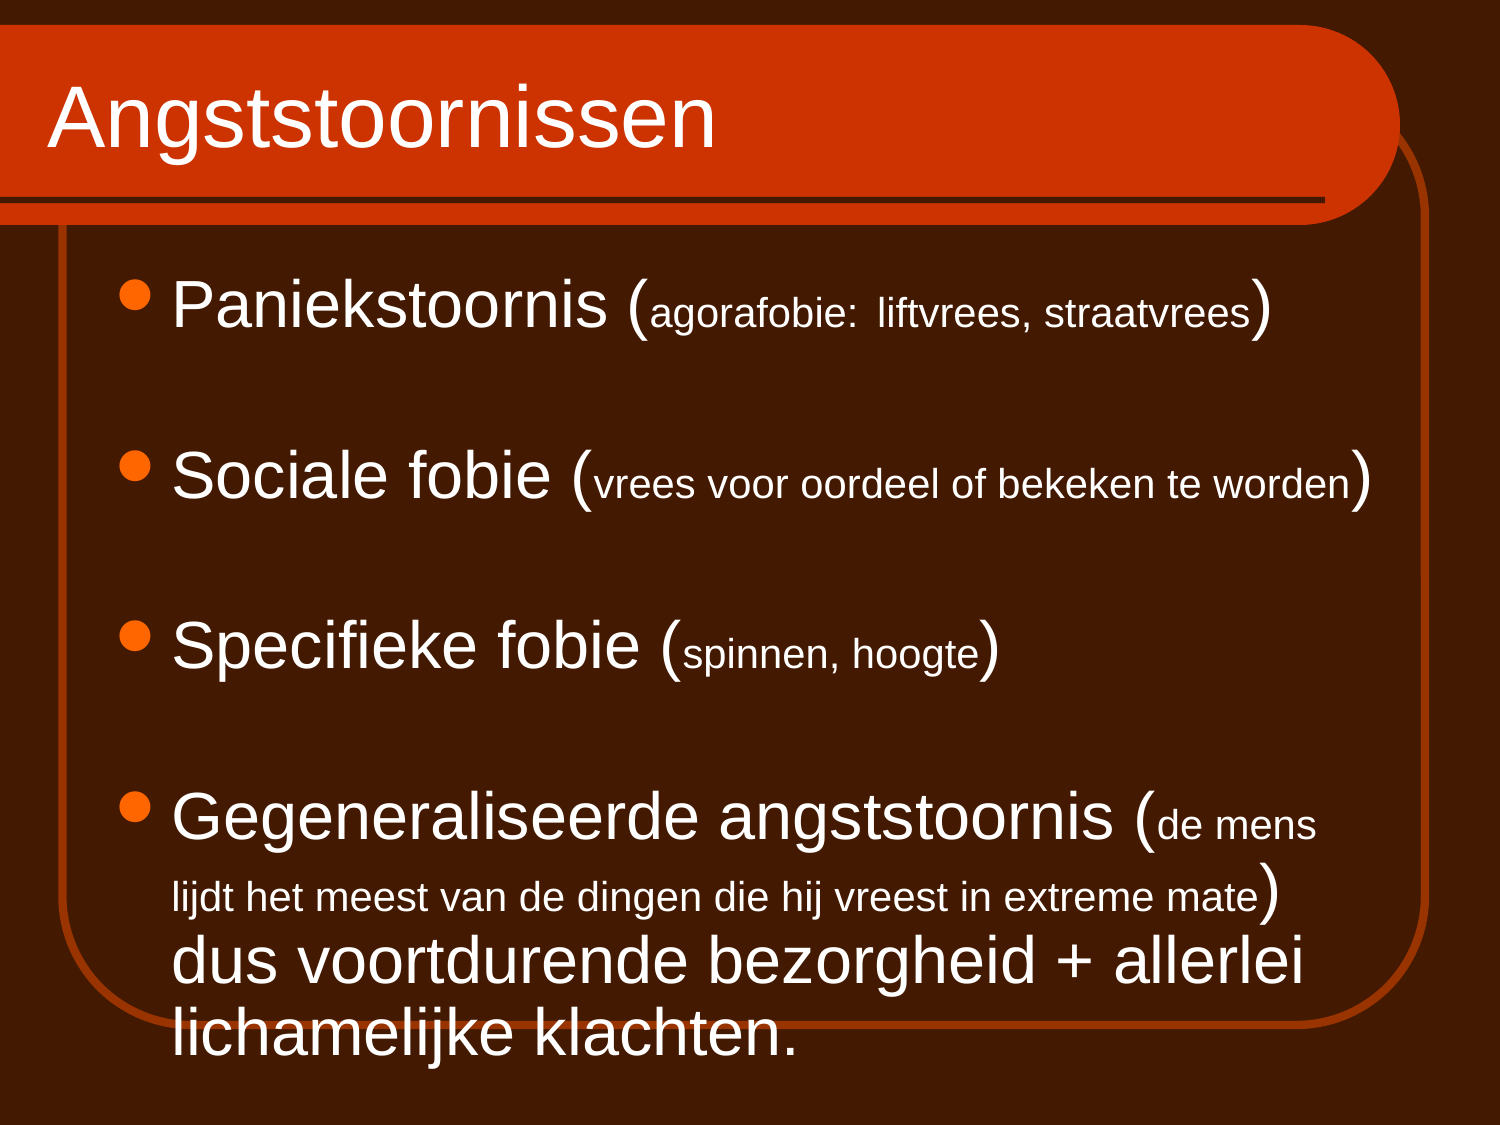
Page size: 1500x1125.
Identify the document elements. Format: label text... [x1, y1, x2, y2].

title Angststoornissen [32, 37, 1347, 188]
list Paniekstoornis (agorafobie: liftvrees, straatvrees) Sociale fobie (vrees voor oordeel of bekeken te worden) Specifieke fobie (spinnen, hoogte) Gegeneraliseerde angststoornis (de mens lijdt het meest van de dingen die hij vreest in extreme mate) dus voortdurende bezorgheid + allerlei lichamelijke klachten. [100, 262, 1400, 1094]
